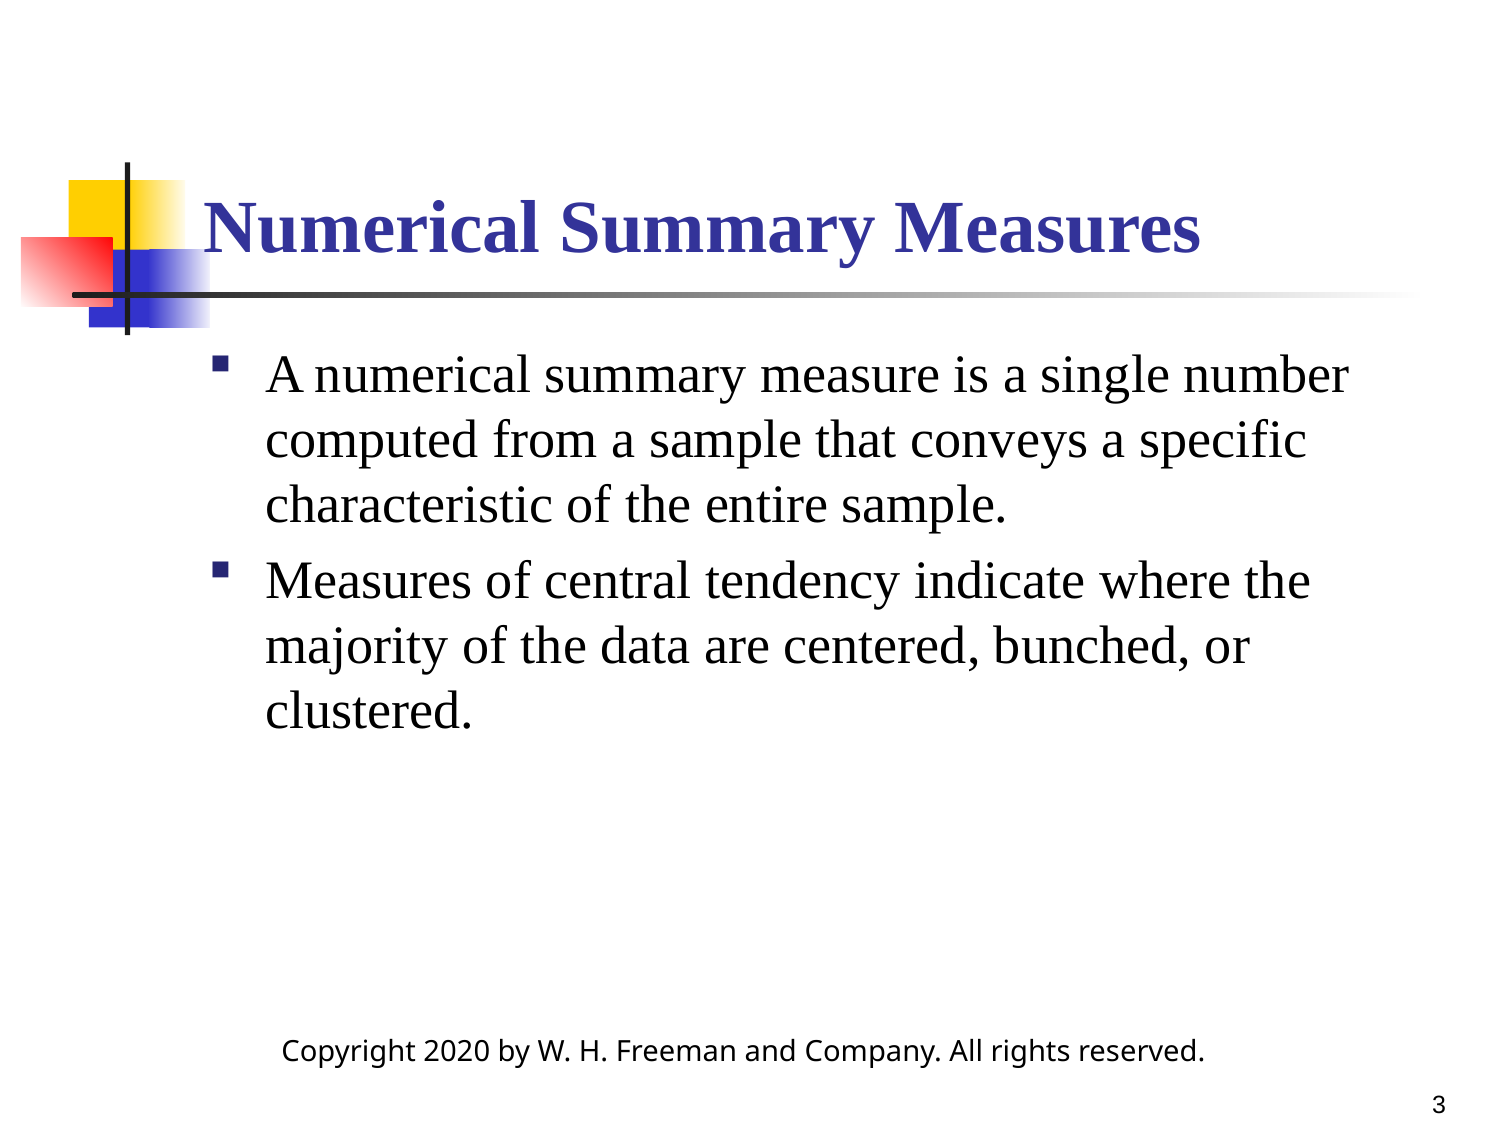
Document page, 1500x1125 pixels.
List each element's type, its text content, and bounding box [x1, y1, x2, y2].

list A numerical summary measure is a single number computed from a sample that conveys a specific characteristic of the entire sample. Measures of central tendency indicate where the majority of the data are centered, bunched, or clustered. [193, 331, 1469, 1006]
title Numerical Summary Measures [188, 35, 1468, 275]
